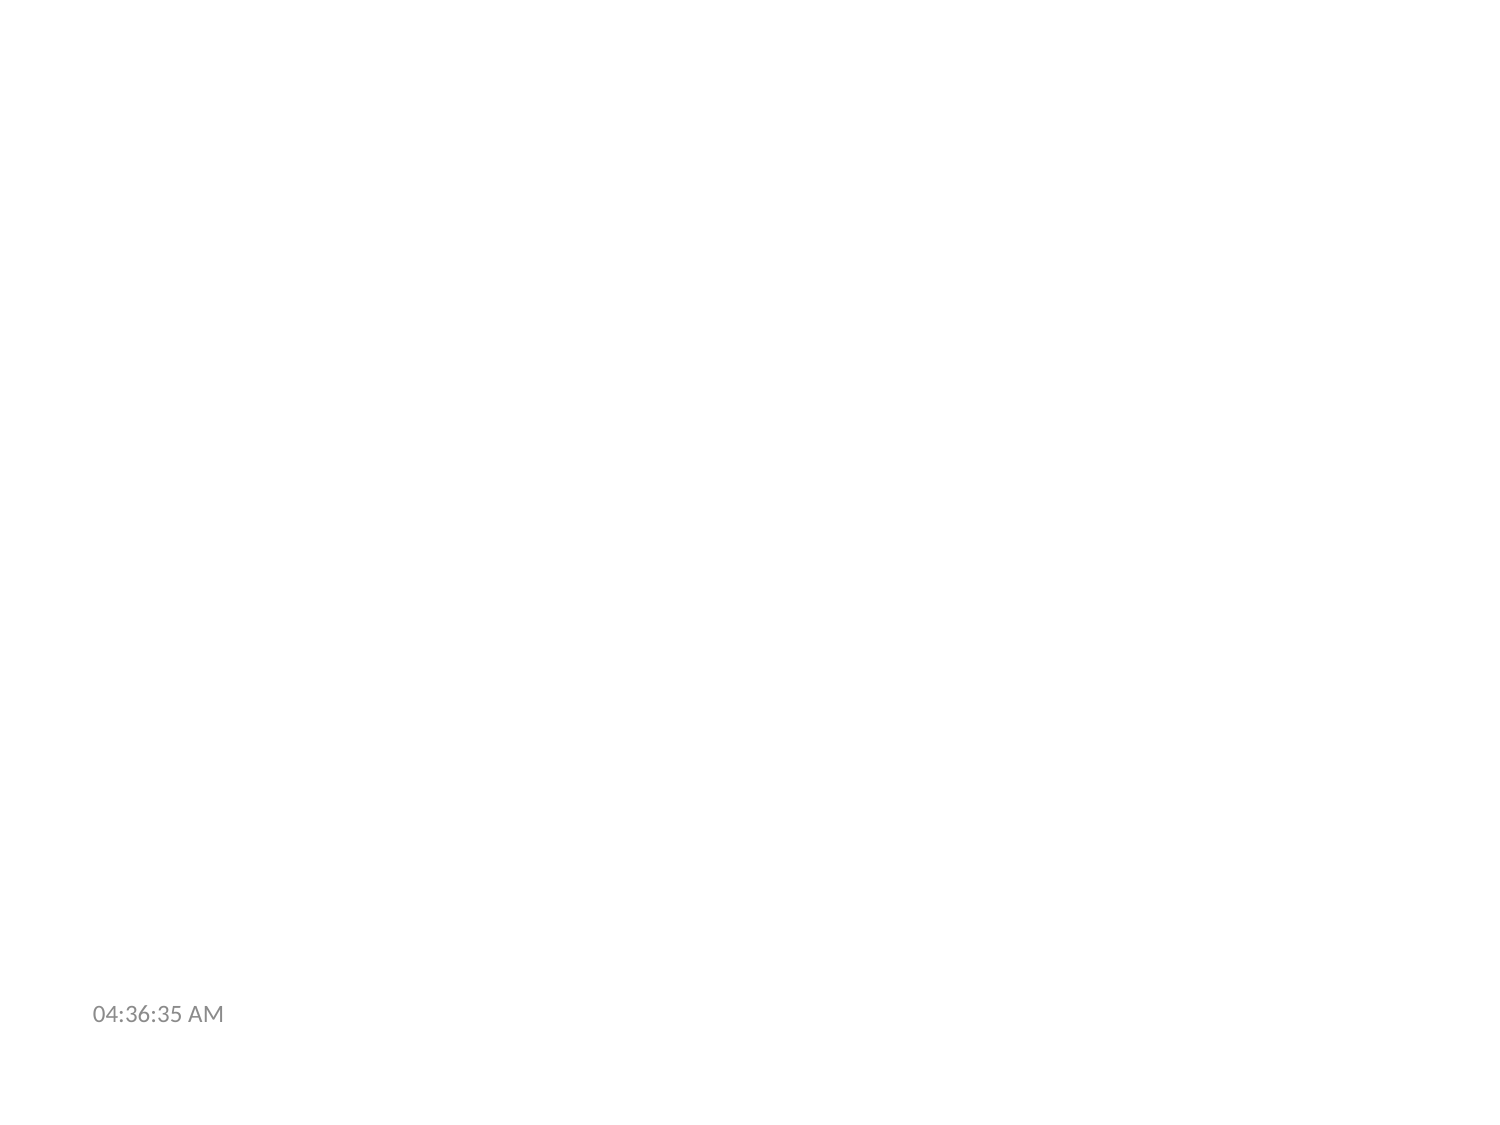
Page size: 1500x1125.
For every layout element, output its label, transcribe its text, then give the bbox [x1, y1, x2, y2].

text_box 3:35:09 PM [77, 982, 428, 1043]
